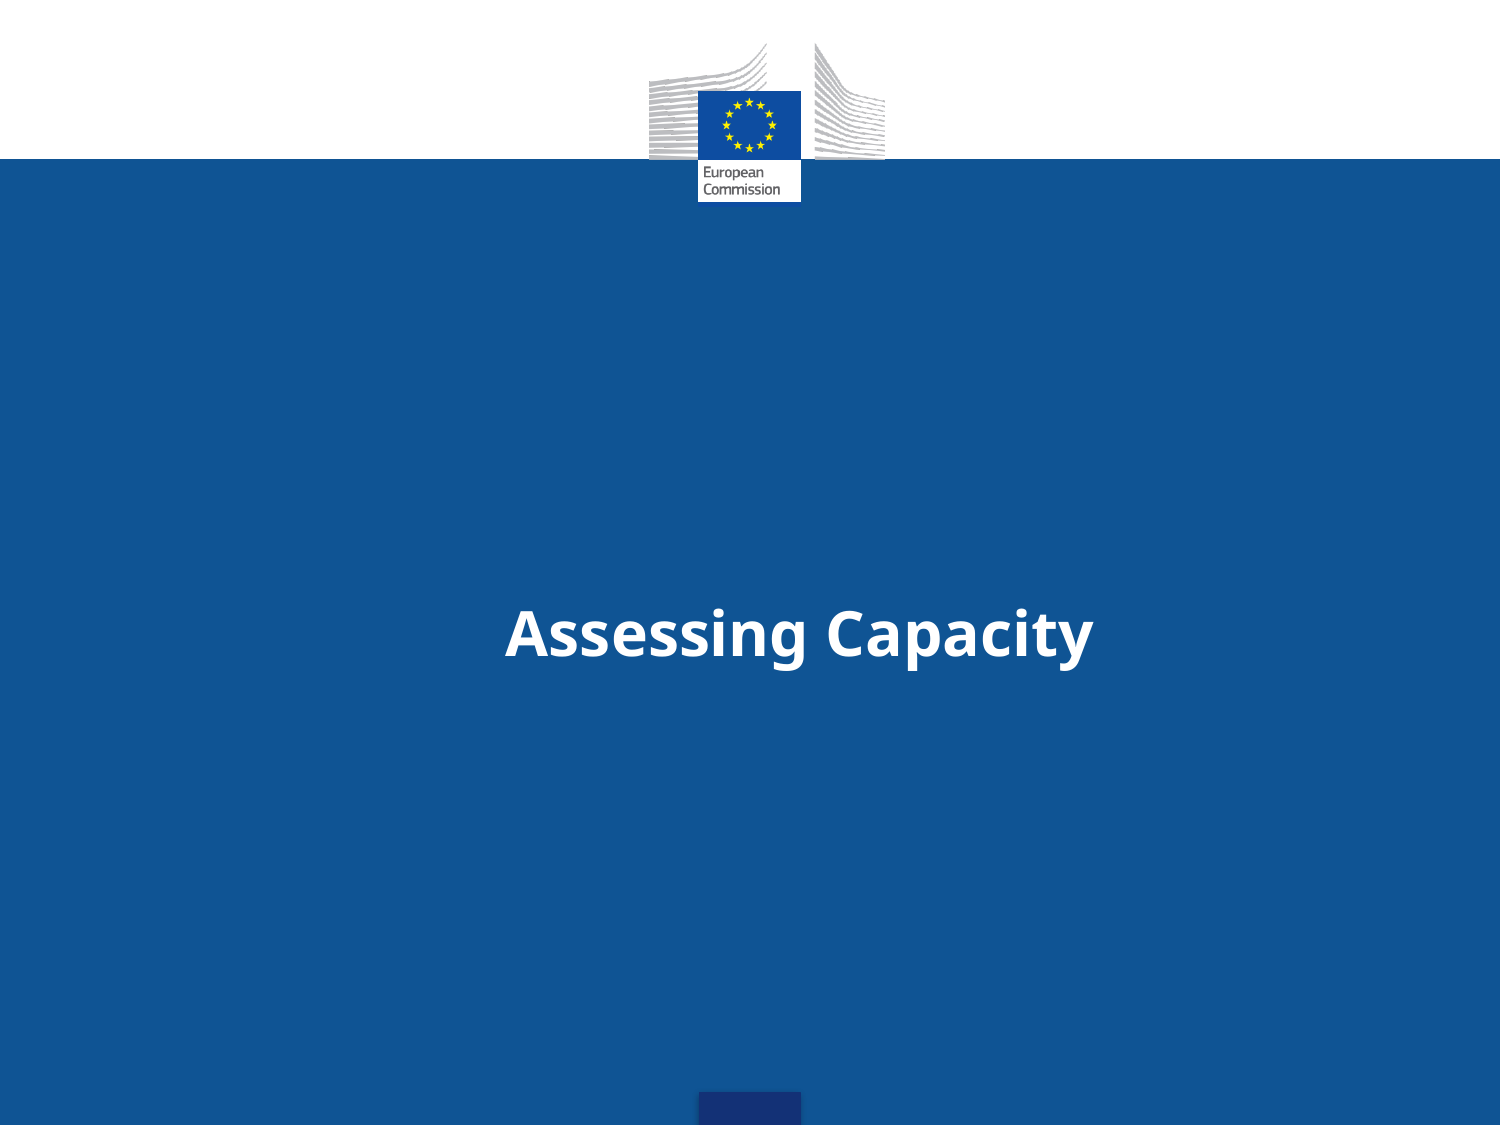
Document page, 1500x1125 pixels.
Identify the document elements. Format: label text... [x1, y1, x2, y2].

subtitle Assessing Capacity [100, 585, 1500, 870]
